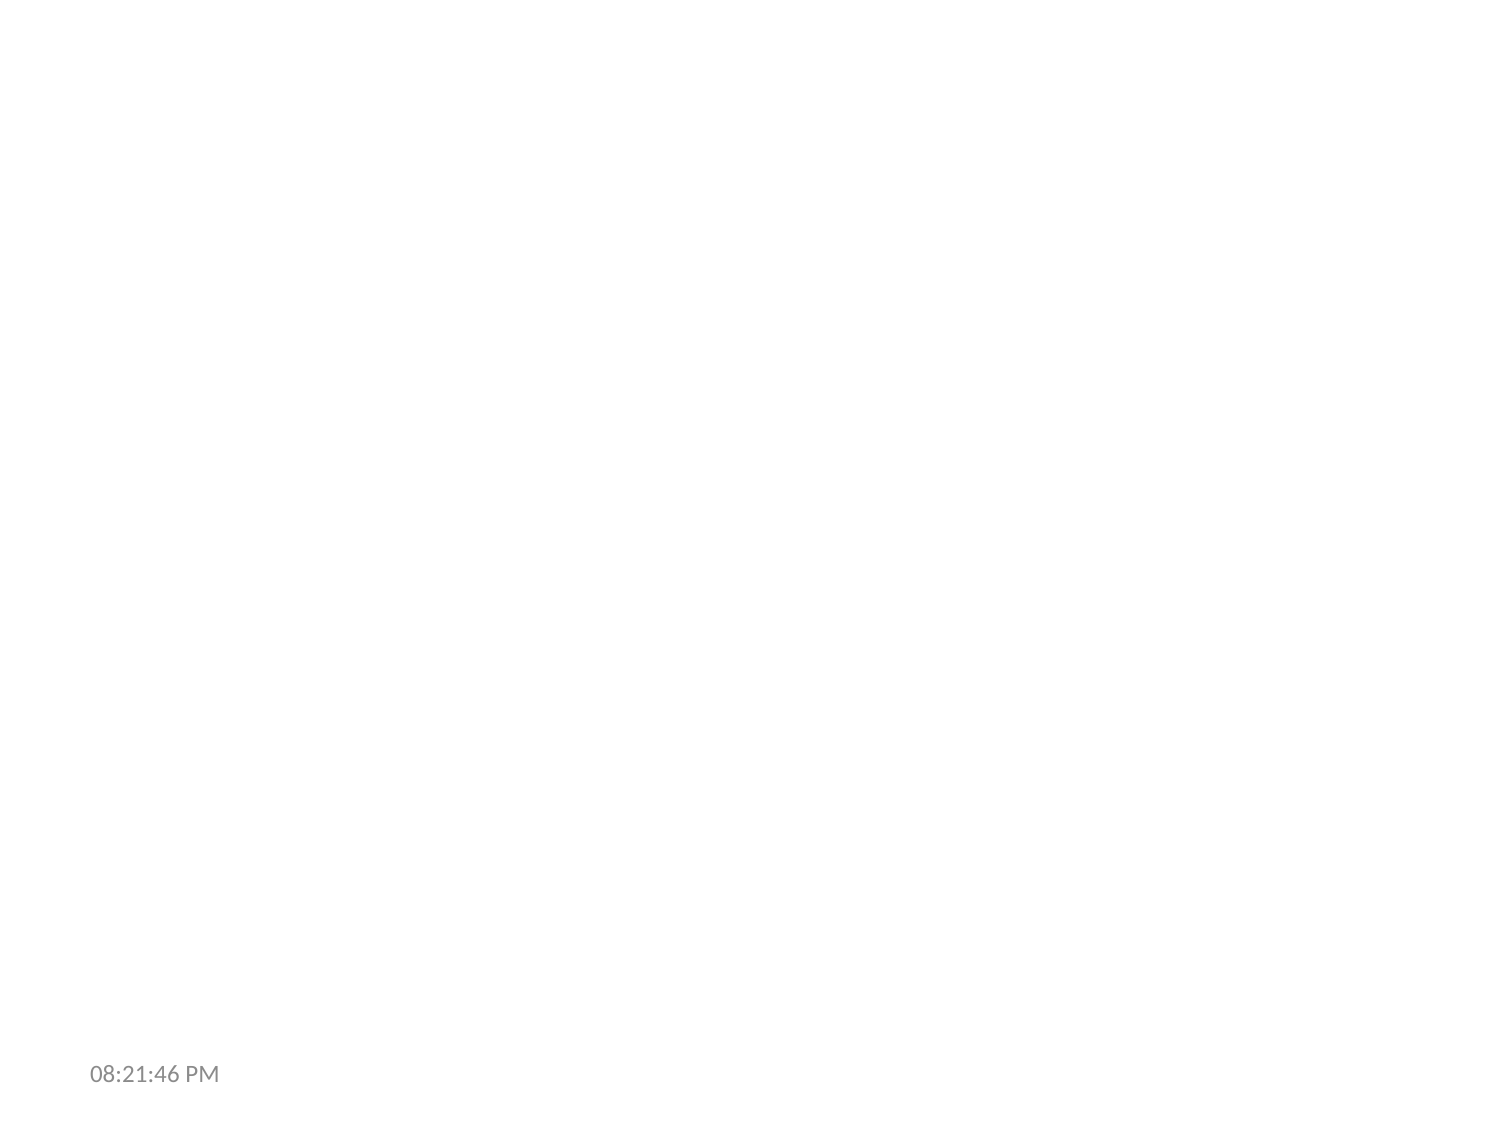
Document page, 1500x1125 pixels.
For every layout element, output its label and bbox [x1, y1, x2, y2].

slide_number [75, 1042, 425, 1103]
